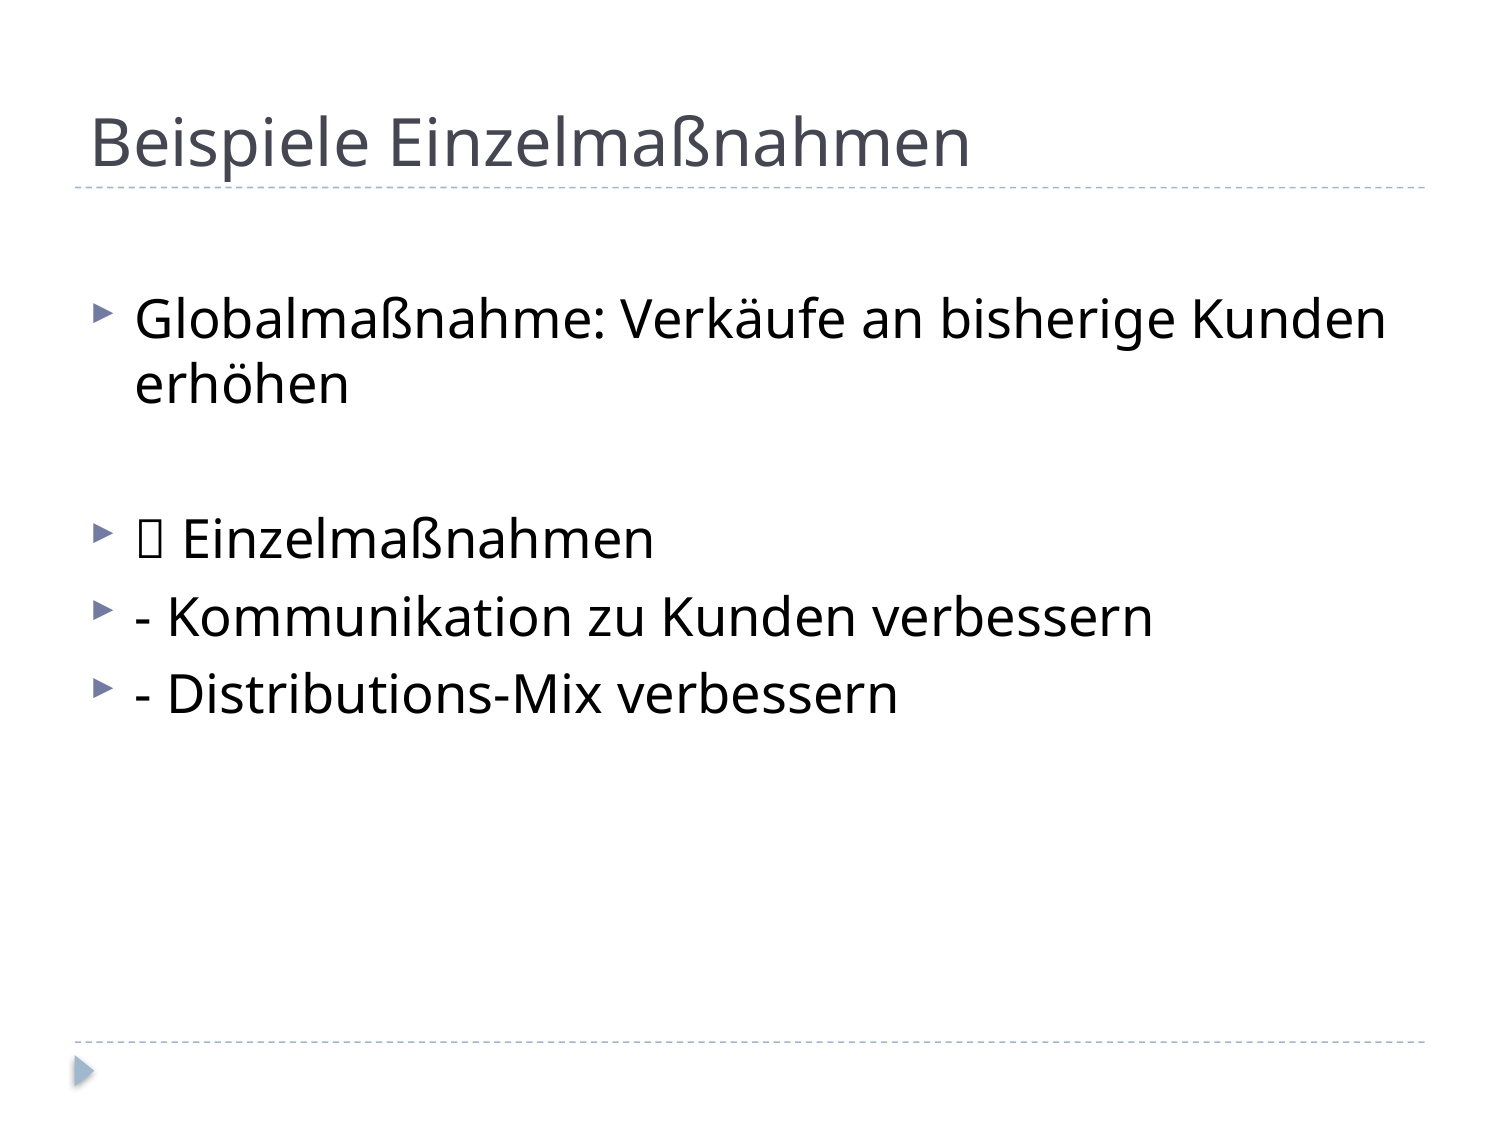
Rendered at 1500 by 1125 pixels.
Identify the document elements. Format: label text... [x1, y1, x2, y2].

title Beispiele Einzelmaßnahmen [75, 24, 1425, 188]
list Globalmaßnahme: Verkäufe an bisherige Kunden erhöhen  Einzelmaßnahmen - Kommunikation zu Kunden verbessern - Distributions-Mix verbessern [75, 200, 1425, 1006]
